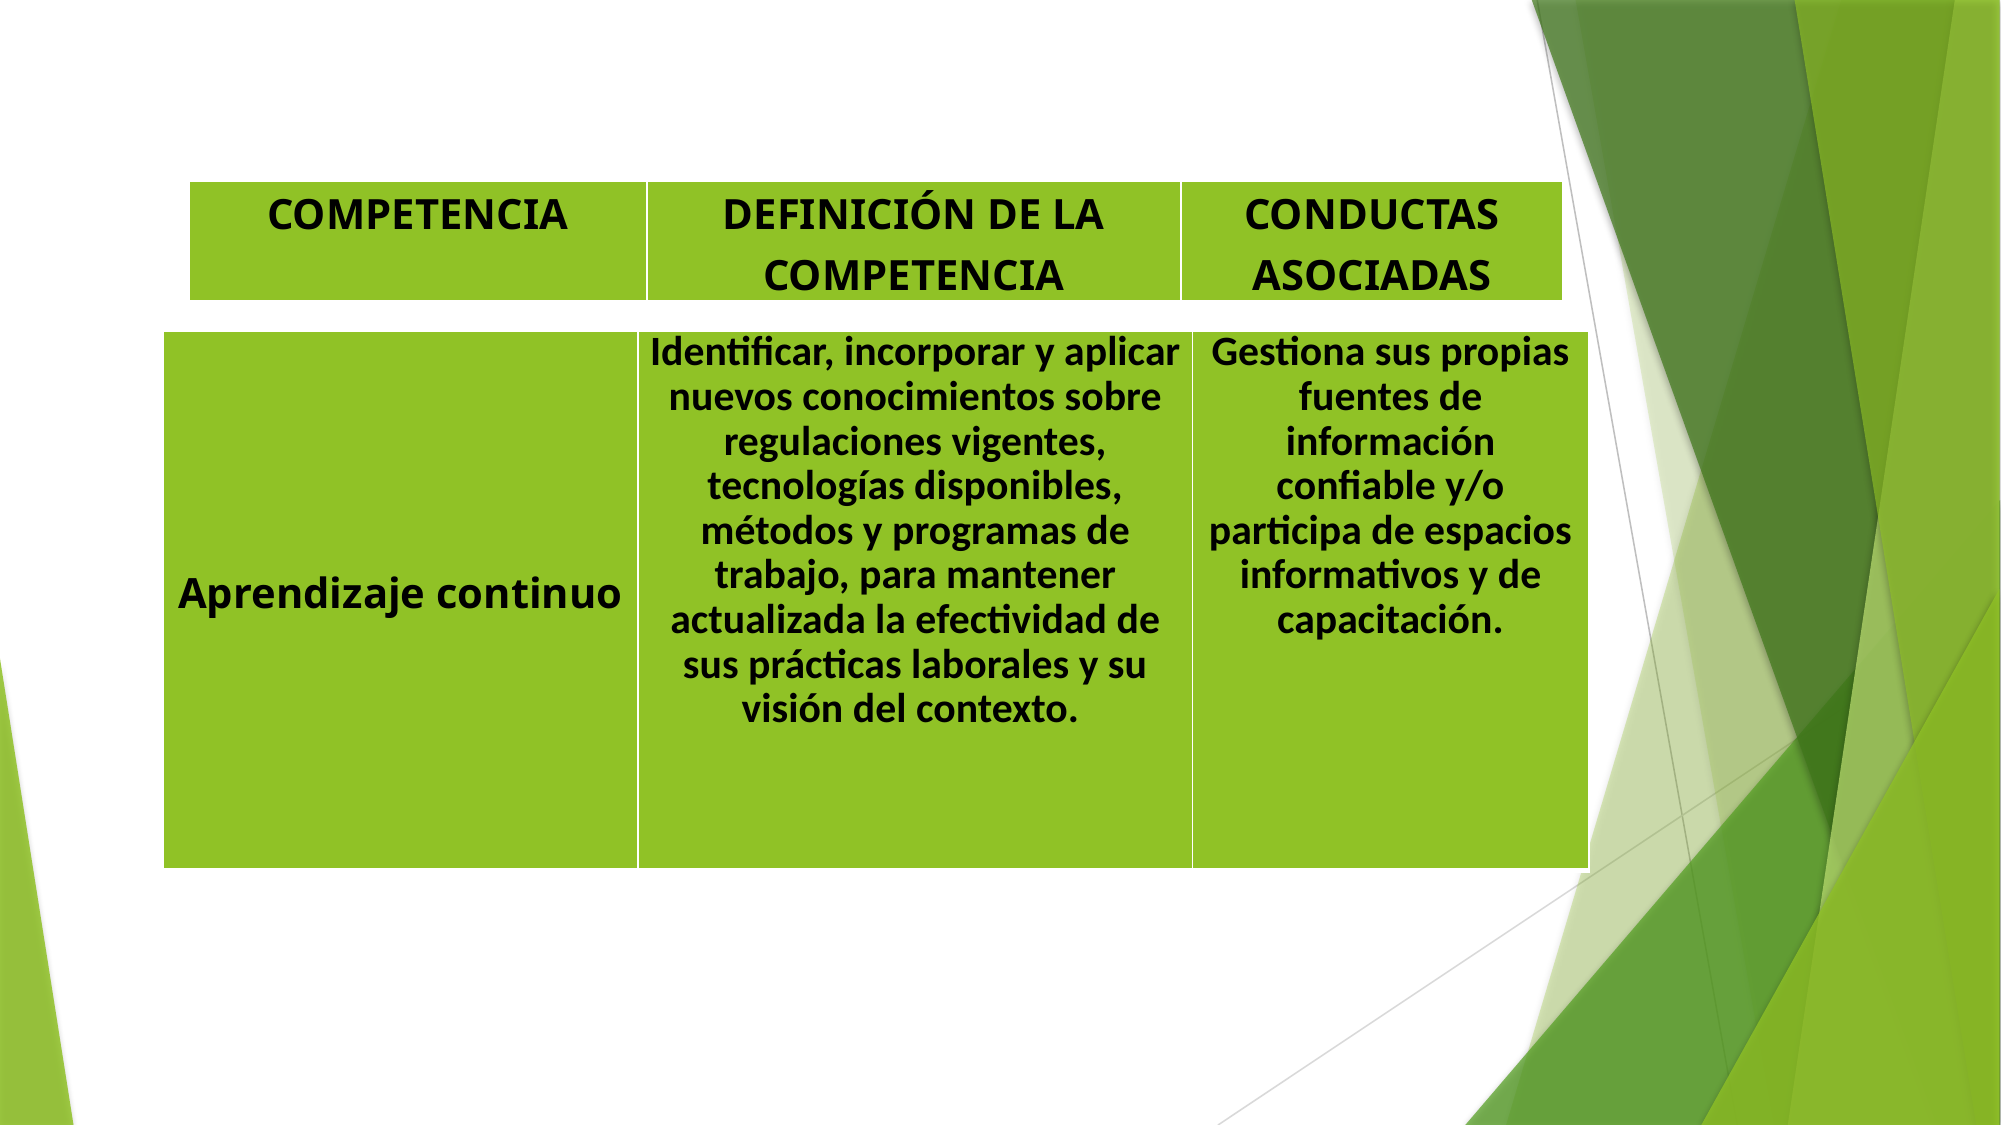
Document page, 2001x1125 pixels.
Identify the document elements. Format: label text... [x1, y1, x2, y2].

table_header Aprendizaje continuo [164, 332, 637, 868]
table_header Gestiona sus propias fuentes de información confiable y/o participa de espacios informativos y de capacitación. [1193, 332, 1588, 868]
table_header DEFINICIÓN DE LA COMPETENCIA [648, 182, 1180, 300]
table_header CONDUCTAS ASOCIADAS [1182, 182, 1562, 300]
title [111, 99, 1522, 317]
table_header COMPETENCIA [190, 182, 646, 300]
table_header Identificar, incorporar y aplicar nuevos conocimientos sobre regulaciones vigentes, tecnologías disponibles, métodos y programas de trabajo, para mantener actualizada la efectividad de sus prácticas laborales y su visión del contexto. [639, 332, 1192, 868]
